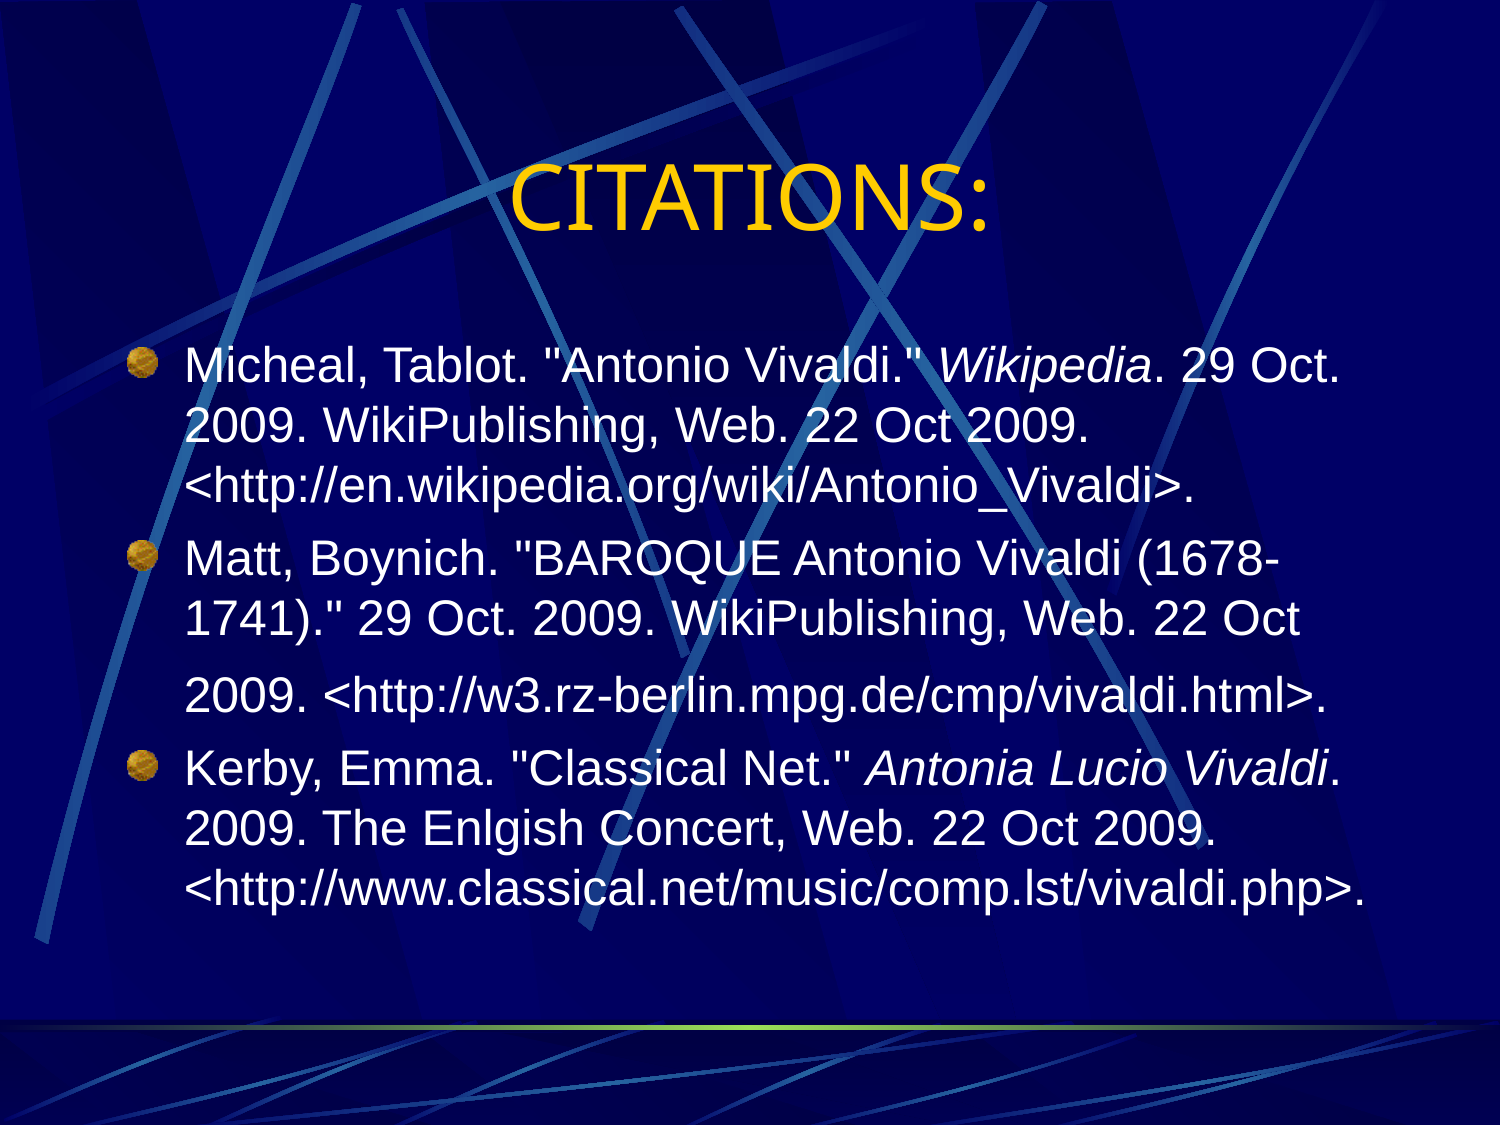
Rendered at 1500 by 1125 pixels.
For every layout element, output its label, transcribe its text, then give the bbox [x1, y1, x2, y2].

picture [127, 750, 158, 781]
title CITATIONS: [112, 130, 1388, 258]
picture [127, 347, 158, 378]
picture [127, 540, 158, 571]
list Micheal, Tablot. "Antonio Vivaldi." Wikipedia. 29 Oct. 2009. WikiPublishing, Web. 22 Oct 2009. <http://en.wikipedia.org/wiki/Antonio_Vivaldi>. Matt, Boynich. "BAROQUE Antonio Vivaldi (1678-1741)." 29 Oct. 2009. WikiPublishing, Web. 22 Oct 2009. <http://w3.rz-berlin.mpg.de/cmp/vivaldi.html>. Kerby, Emma. "Classical Net." Antonia Lucio Vivaldi. 2009. The Enlgish Concert, Web. 22 Oct 2009. <http://www.classical.net/music/comp.lst/vivaldi.php>. [112, 324, 1388, 1001]
